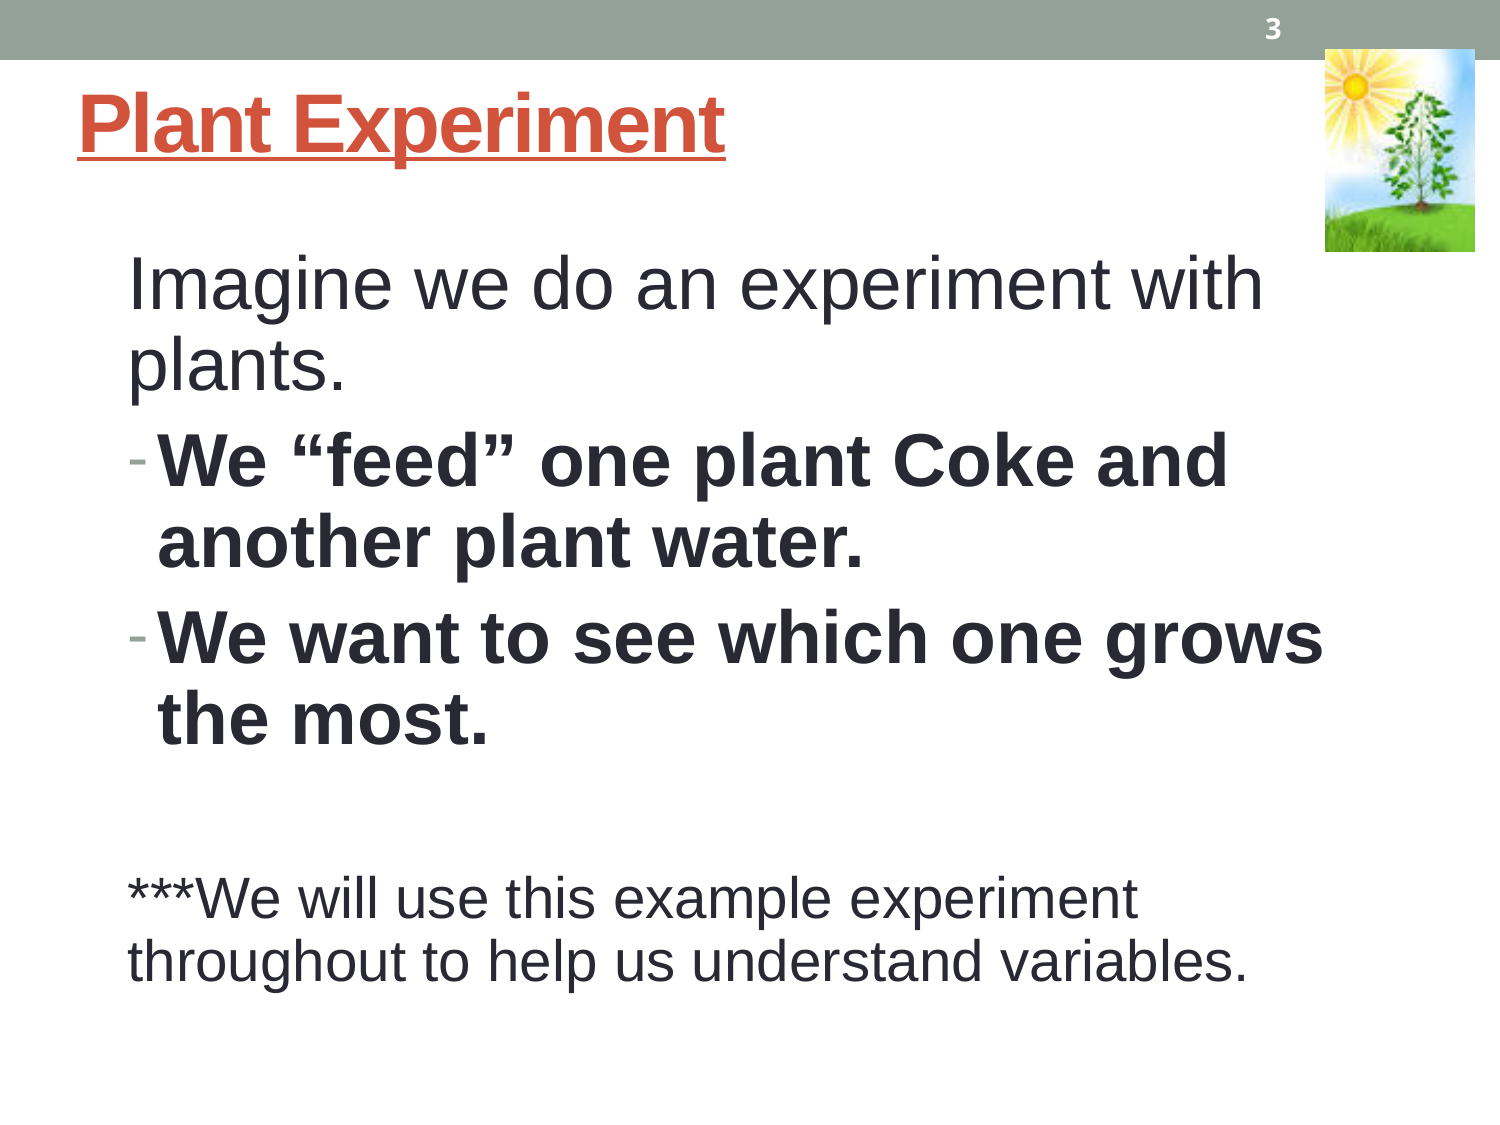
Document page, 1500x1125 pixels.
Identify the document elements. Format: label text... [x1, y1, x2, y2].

title Plant Experiment [62, 50, 1321, 188]
slide_number 3 [1250, 3, 1425, 57]
picture [1324, 49, 1476, 253]
list Imagine we do an experiment with plants. We “feed” one plant Coke and another plant water. We want to see which one grows the most. ***We will use this example experiment throughout to help us understand variables. [112, 237, 1375, 988]
